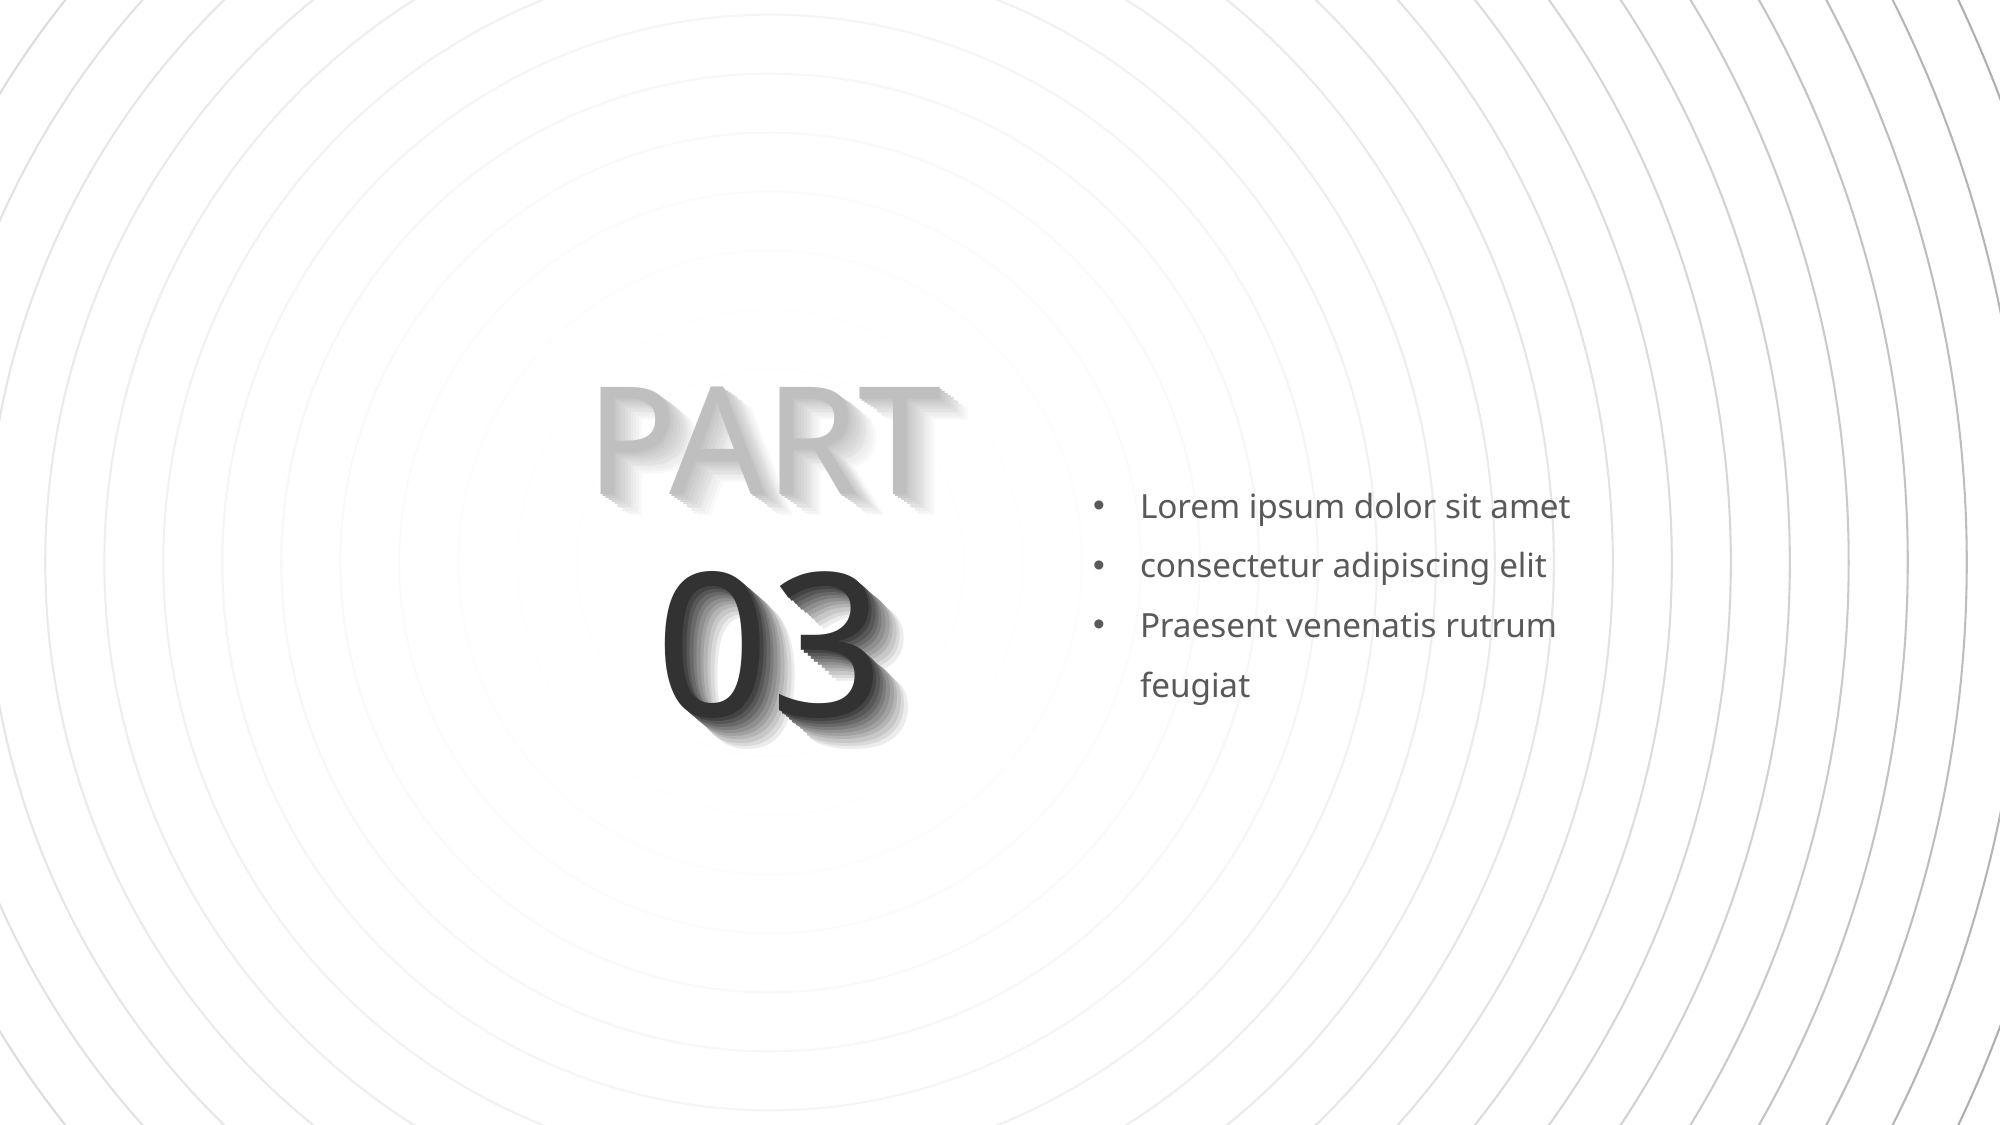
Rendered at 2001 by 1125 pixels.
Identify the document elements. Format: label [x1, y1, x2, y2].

text_box [0, 0, 2000, 1125]
text_box [642, 508, 937, 801]
text_box [575, 337, 984, 557]
